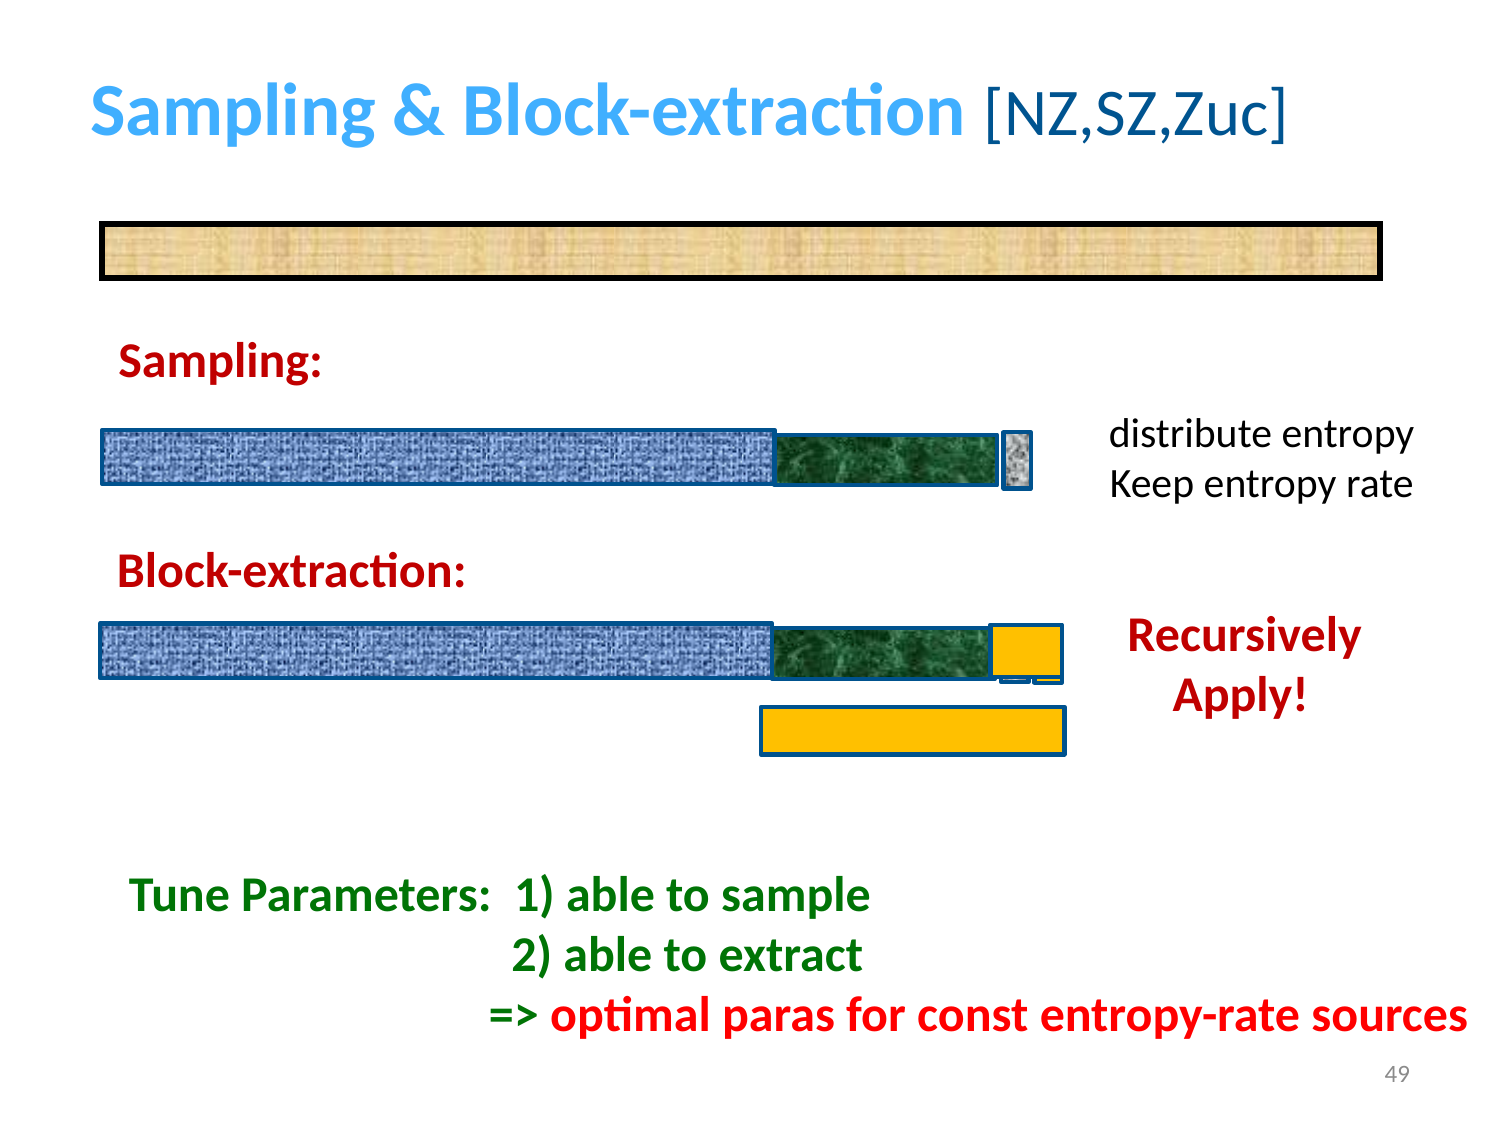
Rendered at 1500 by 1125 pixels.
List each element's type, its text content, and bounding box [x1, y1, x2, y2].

text_box [988, 623, 1064, 679]
text_box [759, 705, 1067, 757]
text_box [100, 428, 777, 486]
text_box [102, 223, 1380, 279]
text_box [1001, 430, 1033, 491]
text_box Sampling: [103, 320, 350, 395]
text_box [772, 433, 999, 487]
text_box [1032, 679, 1064, 685]
text_box Block-extraction: [102, 530, 493, 606]
text_box Tune Parameters: 1) able to sample 2) able to extract => optimal paras for const entropy-rate sources [114, 854, 1484, 1049]
text_box [98, 621, 774, 680]
text_box [770, 626, 997, 681]
slide_number 49 [1074, 1049, 1425, 1103]
text_box distribute entropy Keep entropy rate [1093, 398, 1430, 513]
text_box Recursively Apply! [1112, 594, 1380, 729]
text_box [999, 679, 1031, 684]
title Sampling & Block-extraction [NZ,SZ,Zuc] [75, 45, 1425, 167]
